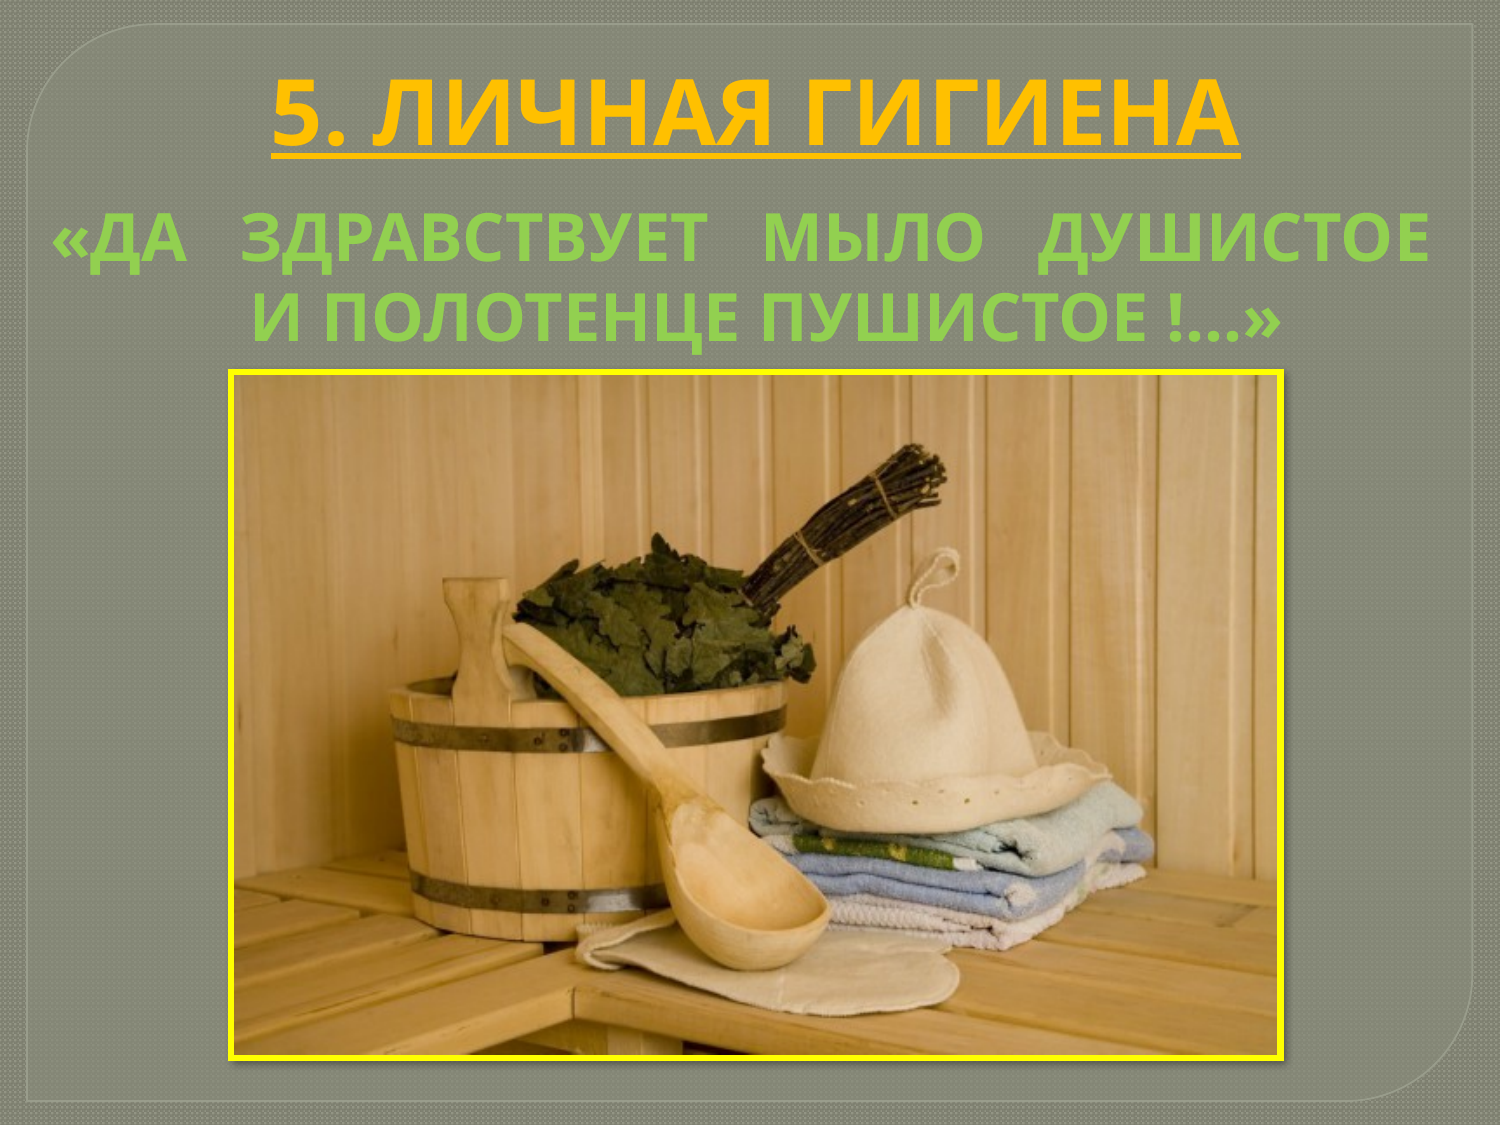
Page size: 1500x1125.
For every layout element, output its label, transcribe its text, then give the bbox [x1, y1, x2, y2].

text_box «ДА ЗДРАВСТВУЕТ МЫЛО ДУШИСТОЕ И ПОЛОТЕНЦЕ ПУШИСТОЕ !...» [35, 187, 1465, 363]
picture [234, 374, 1278, 1055]
text_box 5. ЛИЧНАЯ ГИГИЕНА [35, 46, 1477, 172]
